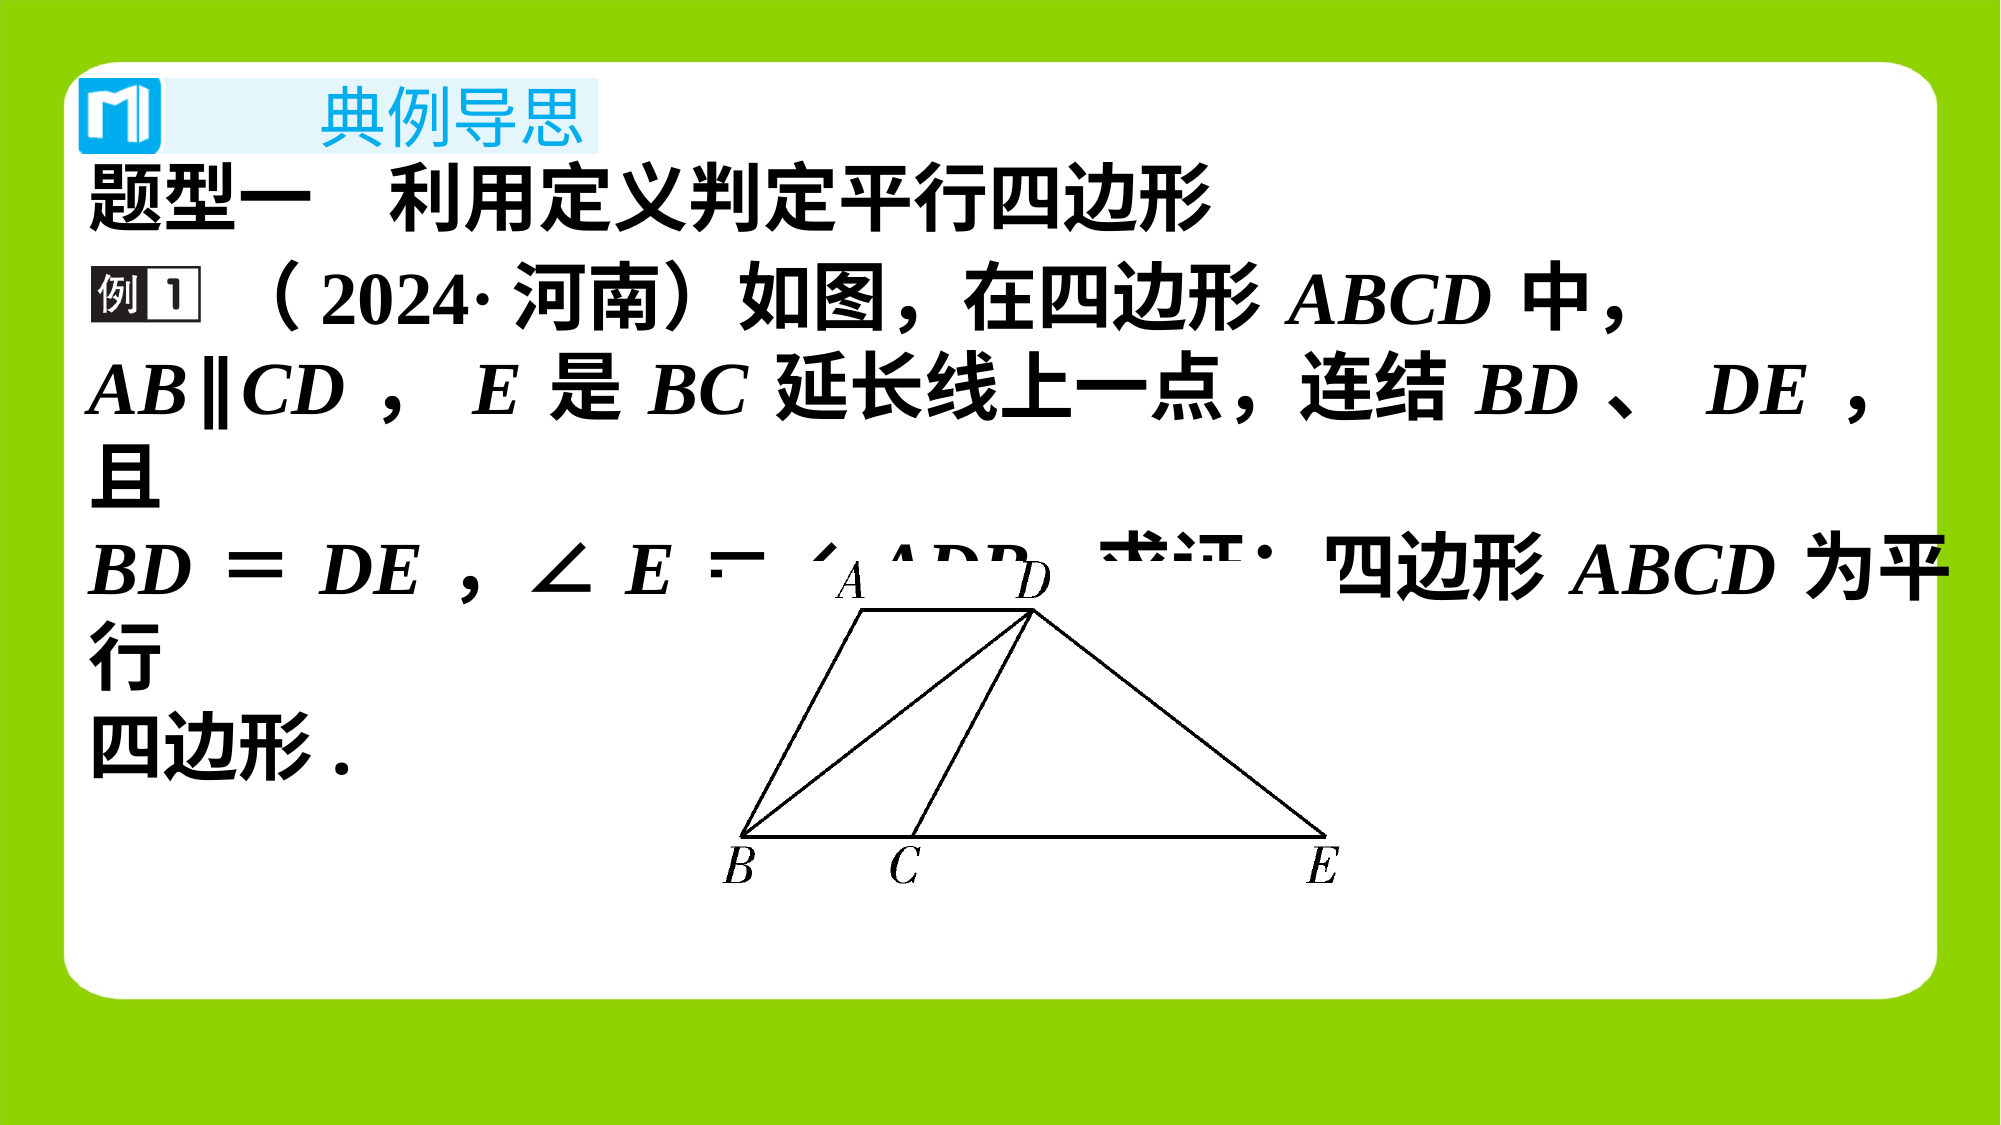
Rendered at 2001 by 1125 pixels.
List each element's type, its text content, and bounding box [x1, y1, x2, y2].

text_box （2024·河南）如图，在四边形ABCD中， AB∥CD，E是BC延长线上一点，连结BD、DE，且 BD＝DE，∠E＝∠ADB. 求证：四边形ABCD为平行 四边形. [88, 249, 1974, 614]
text_box 题型一 利用定义判定平行四边形 [88, 150, 1229, 242]
picture [0, 0, 2001, 1125]
